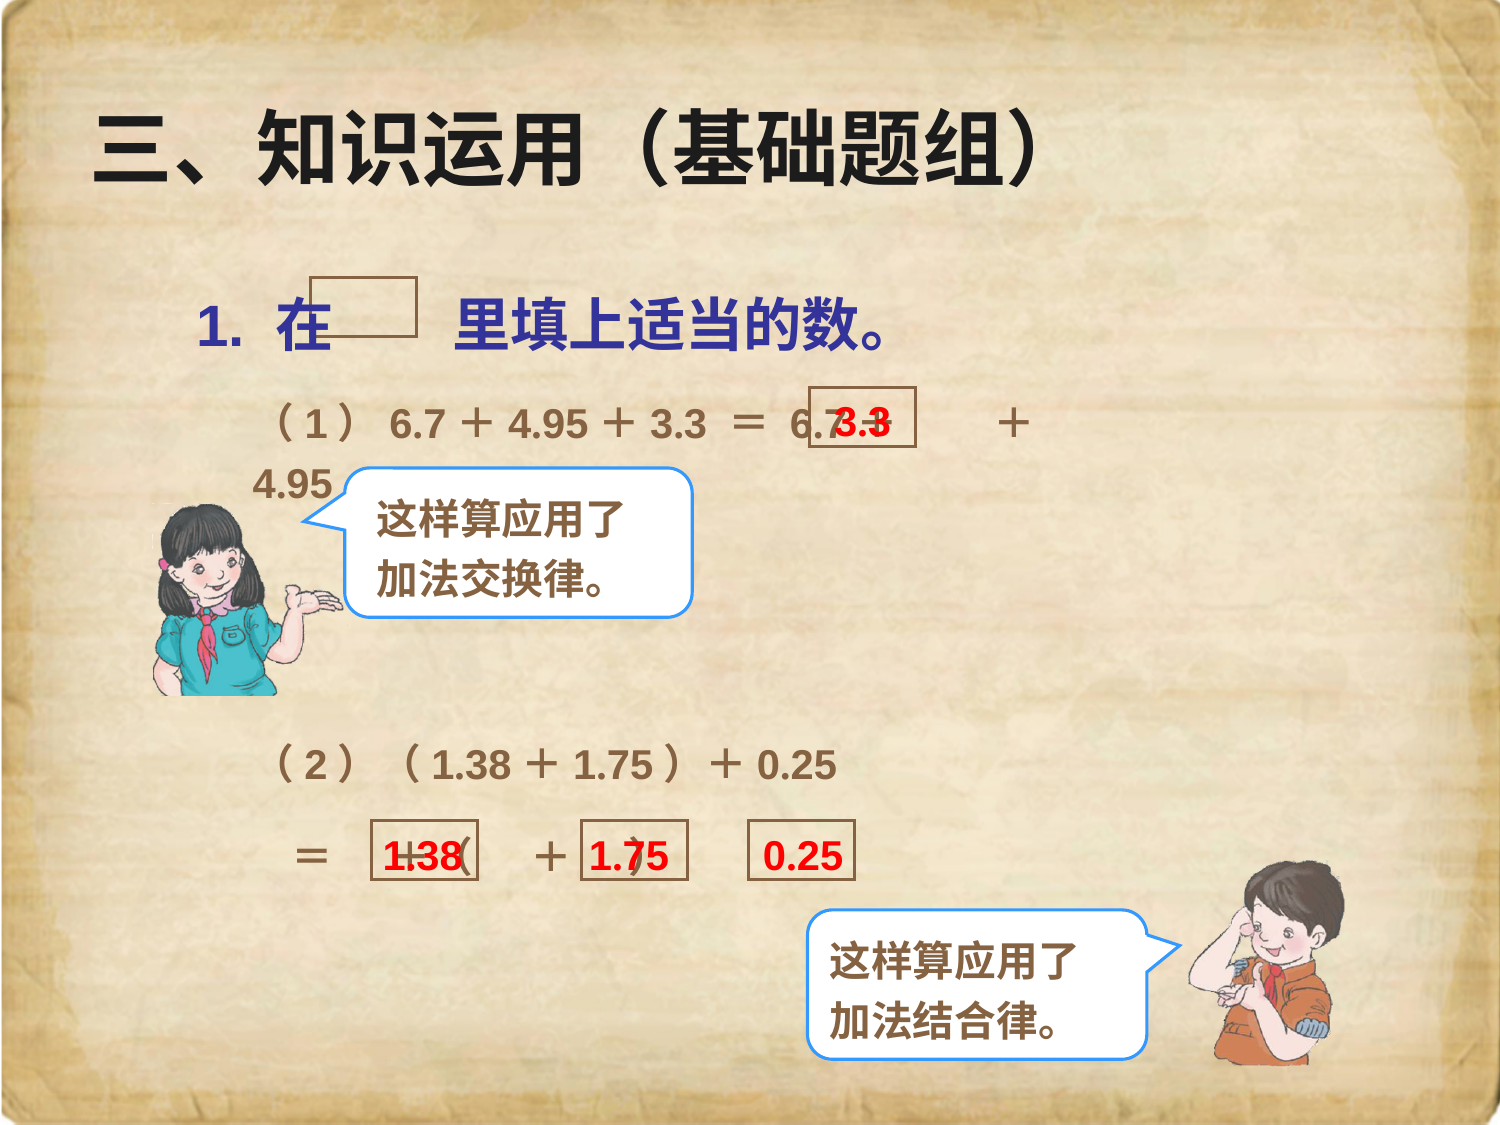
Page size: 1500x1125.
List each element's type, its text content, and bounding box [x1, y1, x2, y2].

text_box （1）6.7＋4.95＋3.3 ＝ 6.7＋ ＋4.95 [237, 379, 1105, 515]
text_box 三、知识运用（基础题组） [74, 68, 1144, 208]
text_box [363, 819, 863, 879]
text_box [152, 467, 693, 696]
text_box 3.3 [803, 385, 922, 445]
text_box （2）（1.38＋1.75）＋0.25 ＝ ＋（ ＋ ） [237, 720, 1006, 889]
text_box 1. 在 里填上适当的数。 [181, 267, 1152, 366]
picture [0, 0, 1500, 1125]
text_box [807, 847, 1360, 1083]
